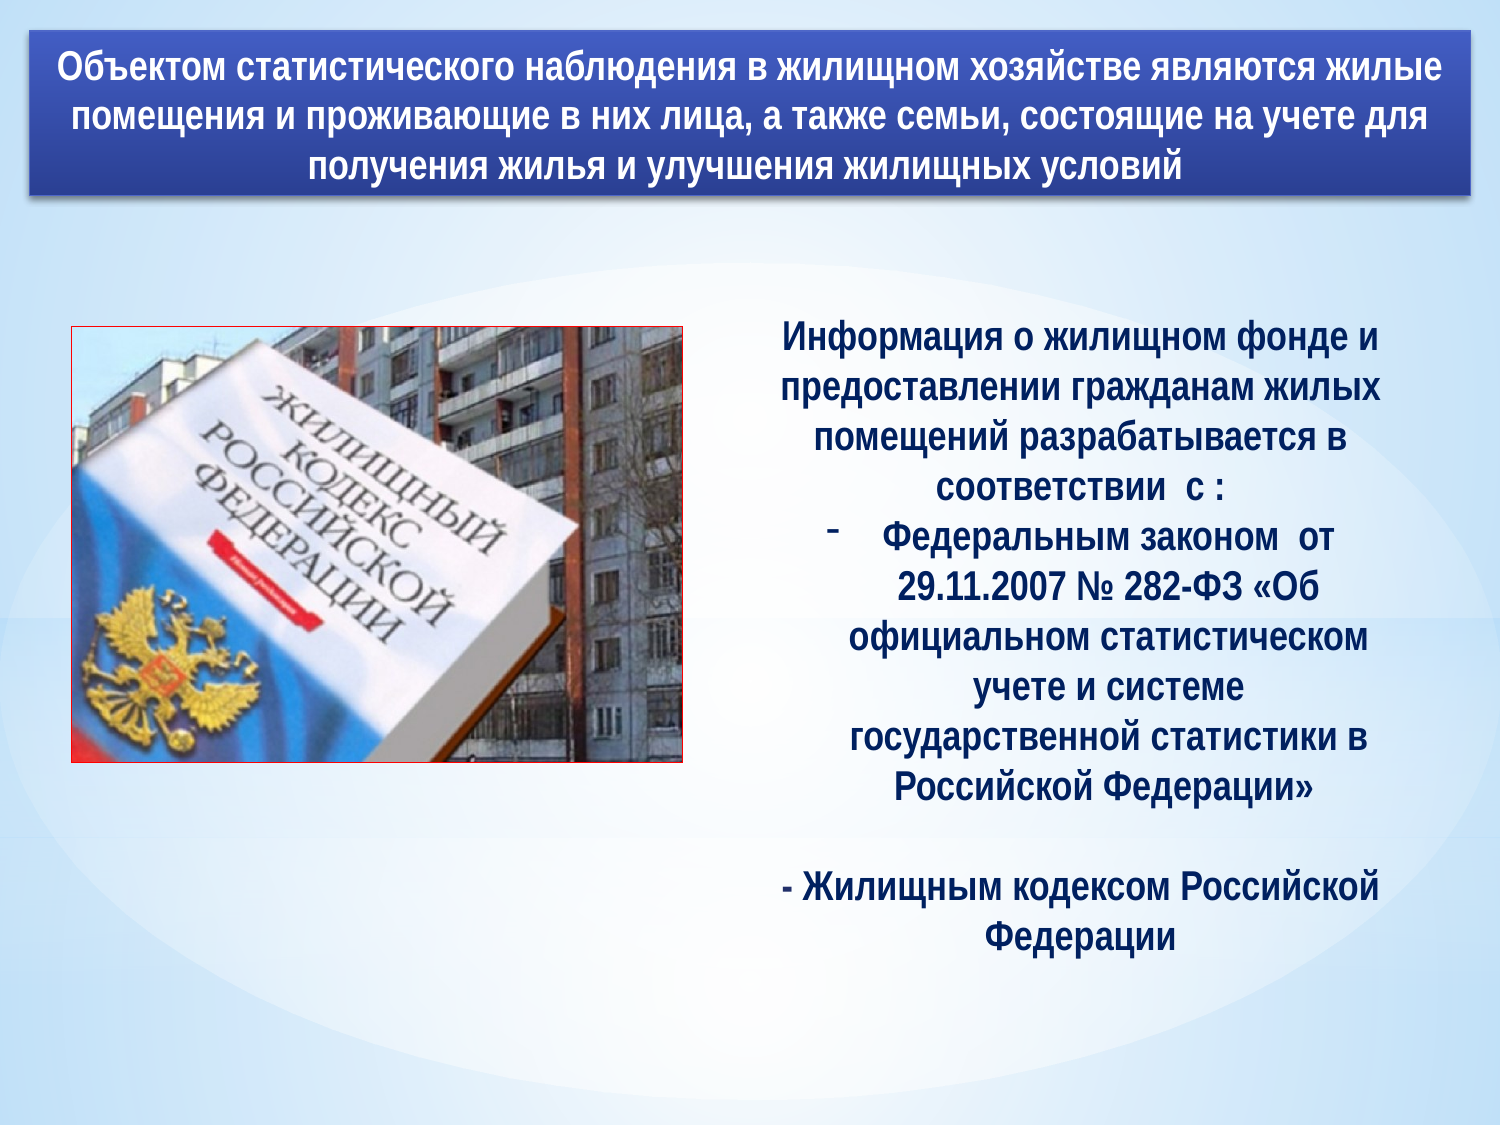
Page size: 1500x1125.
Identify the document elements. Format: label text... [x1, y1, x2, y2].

text_box Информация о жилищном фонде и предоставлении гражданам жилых помещений разрабатывается в соответствии с : Федеральным законом от 29.11.2007 № 282-ФЗ «Об официальном статистическом учете и системе государственной статистики в Российской Федерации» - Жилищным кодексом Российской Федерации [761, 301, 1400, 967]
picture [70, 326, 684, 763]
text_box Объектом статистического наблюдения в жилищном хозяйстве являются жилые помещения и проживающие в них лица, а также семьи, состоящие на учете для получения жилья и улучшения жилищных условий [29, 30, 1471, 196]
